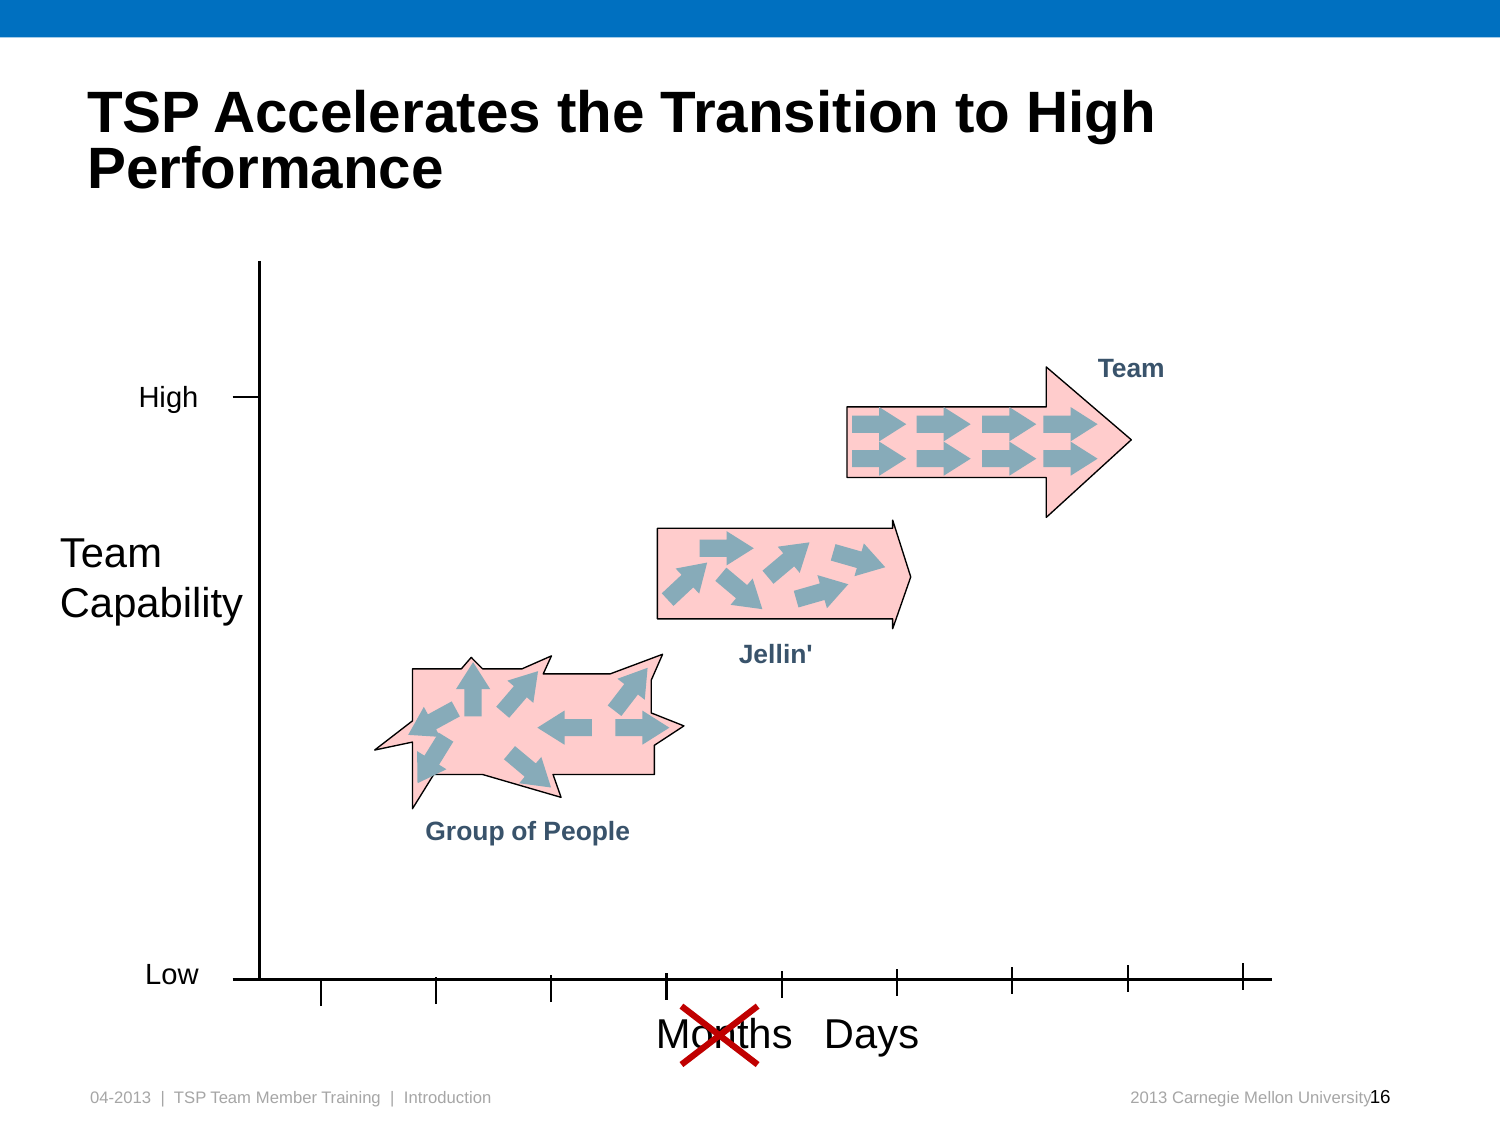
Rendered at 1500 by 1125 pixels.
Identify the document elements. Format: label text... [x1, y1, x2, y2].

picture [373, 343, 1181, 864]
text_box Months [641, 998, 808, 1064]
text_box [681, 1005, 758, 1065]
text_box High [123, 371, 214, 421]
text_box Team Capability [45, 518, 255, 634]
title TSP Accelerates the Transition to High Performance [87, 87, 1439, 226]
text_box Days [809, 998, 935, 1064]
text_box Low [130, 948, 214, 998]
